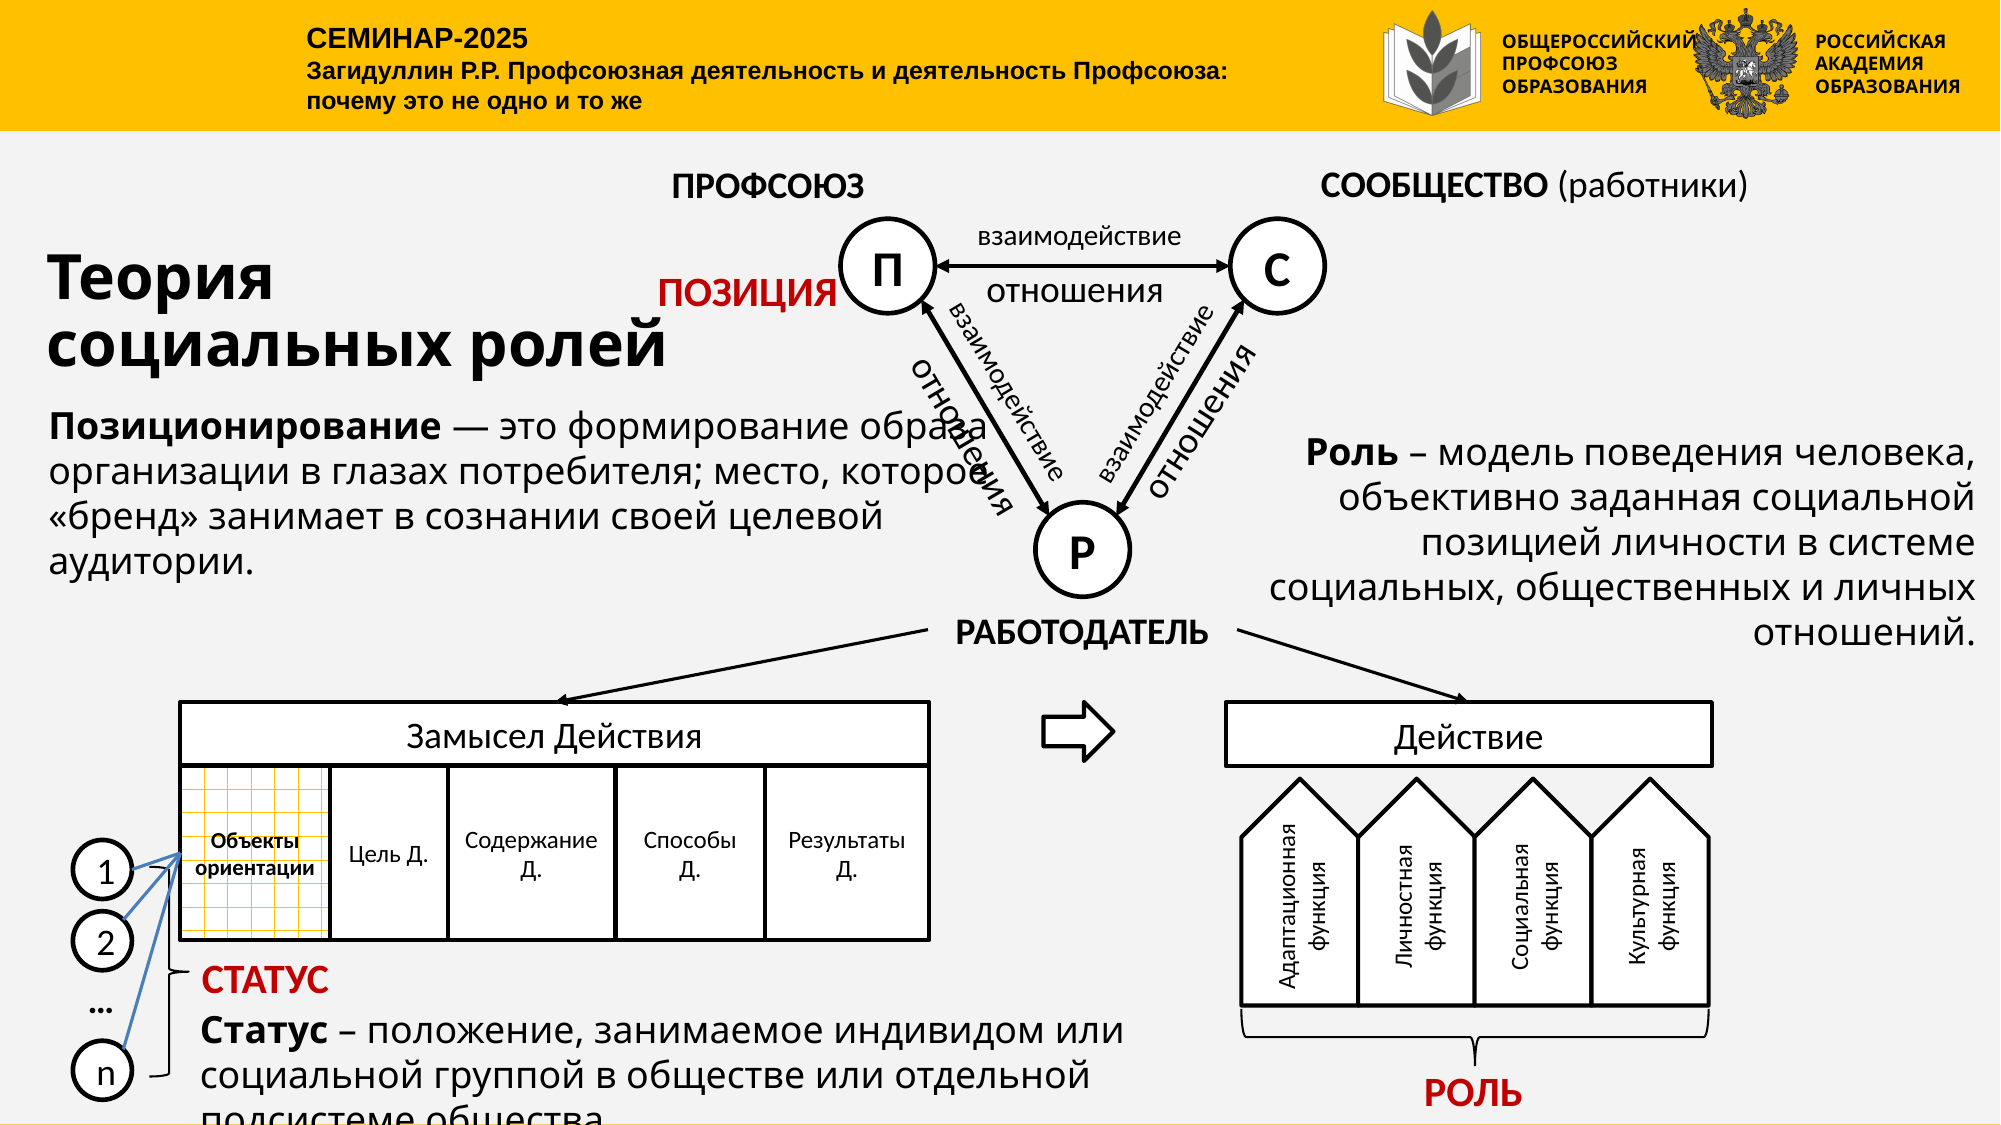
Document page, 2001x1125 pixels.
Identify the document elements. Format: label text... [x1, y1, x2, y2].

text_box СТАТУС [187, 949, 385, 998]
text_box РОЛЬ [1403, 1057, 1544, 1123]
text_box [1236, 629, 1470, 703]
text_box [122, 852, 181, 1050]
text_box [1043, 701, 1114, 761]
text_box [72, 839, 150, 1100]
text_box ПОЗИЦИЯ [642, 257, 651, 323]
text_box Теория социальных ролей [31, 212, 651, 414]
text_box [656, 152, 1784, 661]
text_box Социальная функция [1474, 778, 1591, 1006]
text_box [554, 629, 929, 703]
text_box Личностная функция [1358, 778, 1475, 1006]
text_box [291, 8, 1990, 124]
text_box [180, 701, 930, 941]
text_box [155, 1058, 170, 1077]
text_box Статус – положение, занимаемое индивидом или социальной группой в обществе или отдельной подсистеме общества. [185, 998, 1262, 1125]
text_box Культурная функция [1591, 778, 1709, 1006]
text_box Действие [1225, 702, 1712, 766]
text_box Роль – модель поведения человека, объективно заданная социальной позицией личности в системе социальных, общественных и личных отношений. [1788, 420, 1991, 661]
text_box [1262, 1008, 1709, 1057]
text_box Адаптационная функция [1241, 778, 1358, 1006]
text_box Позиционирование — это формирование образа организации в глазах потребителя; место, которое «бренд» занимает в сознании своей целевой аудитории. [33, 394, 651, 590]
